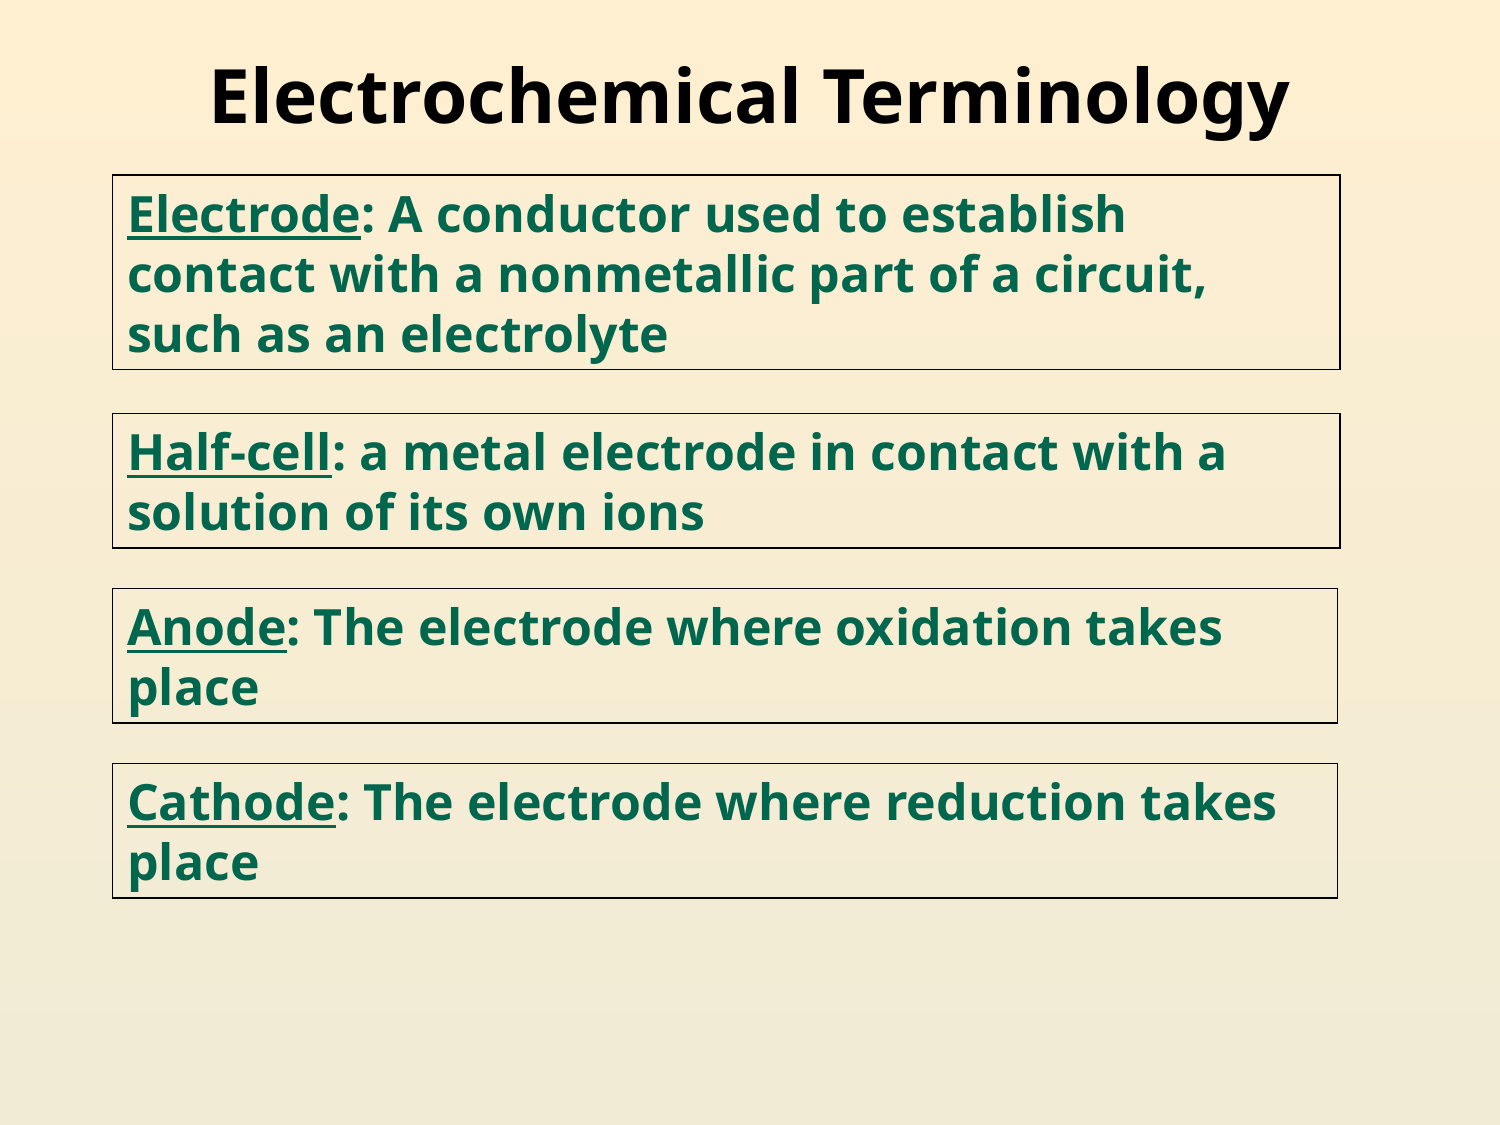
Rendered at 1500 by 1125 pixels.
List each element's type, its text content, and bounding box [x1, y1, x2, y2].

text_box Anode: The electrode where oxidation takes place [112, 588, 1338, 724]
text_box Electrode: A conductor used to establish contact with a nonmetallic part of a circuit, such as an electrolyte [112, 174, 1341, 370]
title Electrochemical Terminology [112, 49, 1388, 138]
text_box Cathode: The electrode where reduction takes place [112, 763, 1338, 899]
text_box Half-cell: a metal electrode in contact with a solution of its own ions [112, 413, 1341, 549]
